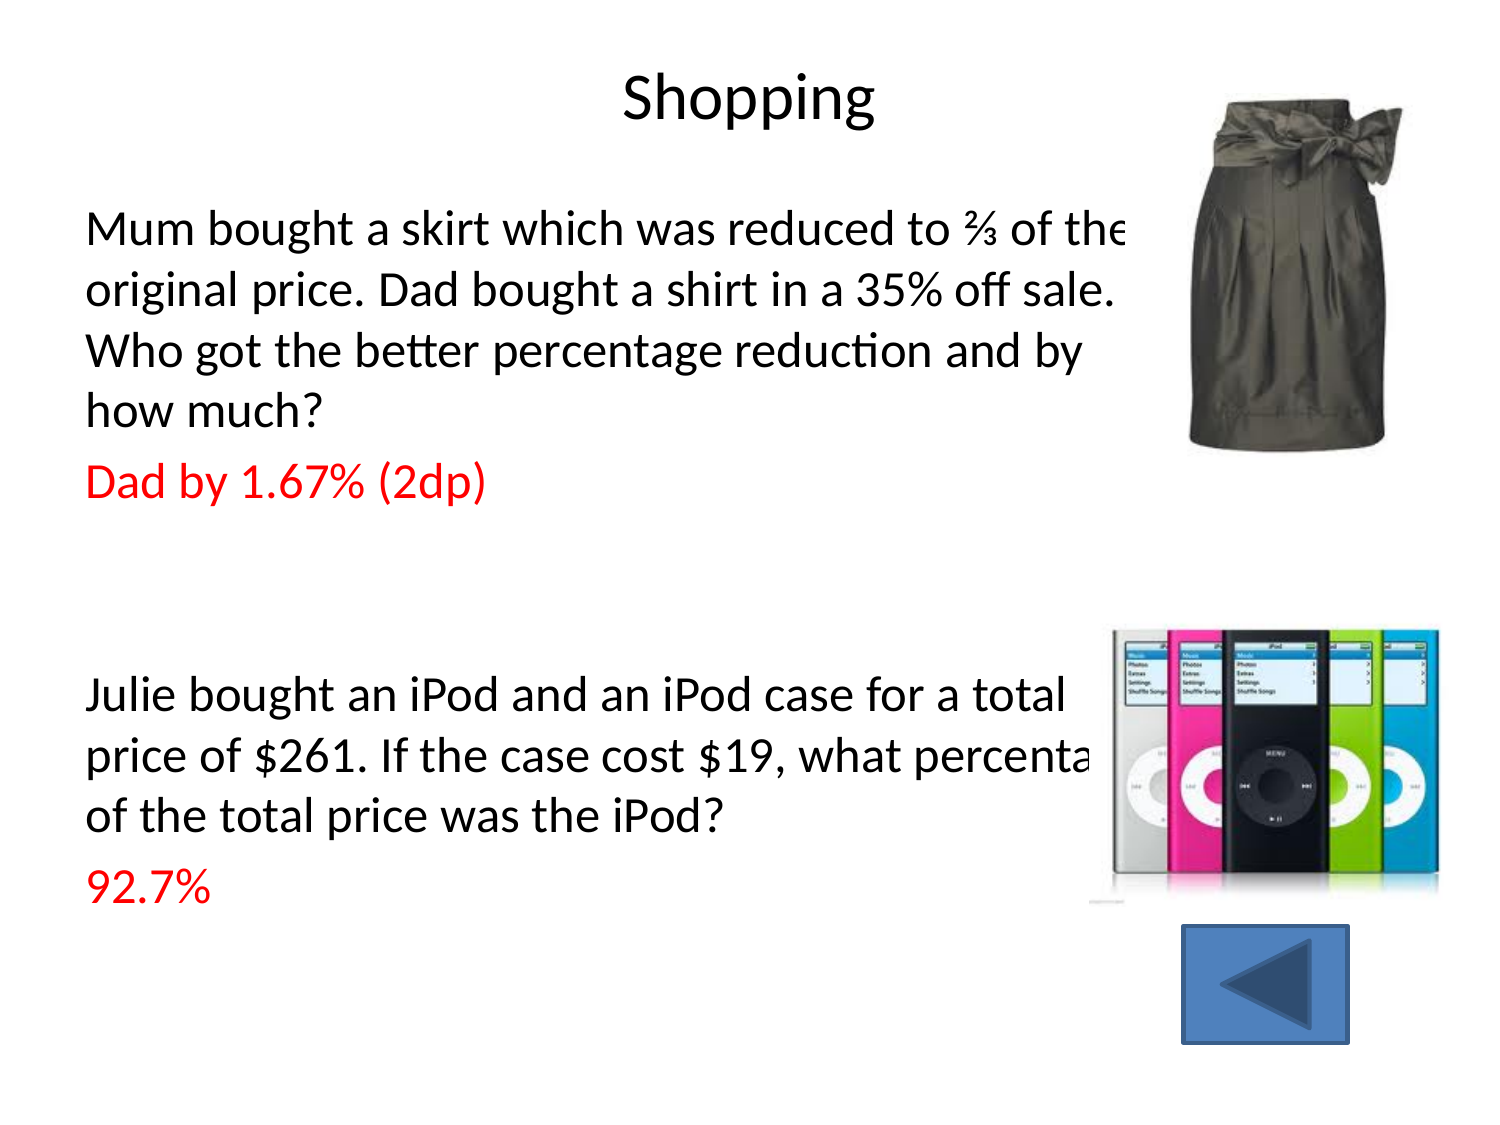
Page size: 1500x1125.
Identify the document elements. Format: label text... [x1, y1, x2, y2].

title Shopping [75, 45, 1425, 141]
picture [1124, 93, 1463, 459]
text_box [1181, 924, 1350, 1045]
list Mum bought a skirt which was reduced to ⅔ of the original price. Dad bought a shirt in a 35% off sale. Who got the better percentage reduction and by how much? Dad by 1.67% (2dp) Julie bought an iPod and an iPod case for a total price of $261. If the case cost $19, what percentage of the total price was the iPod? 92.7% [70, 187, 1172, 930]
picture [1089, 573, 1461, 908]
